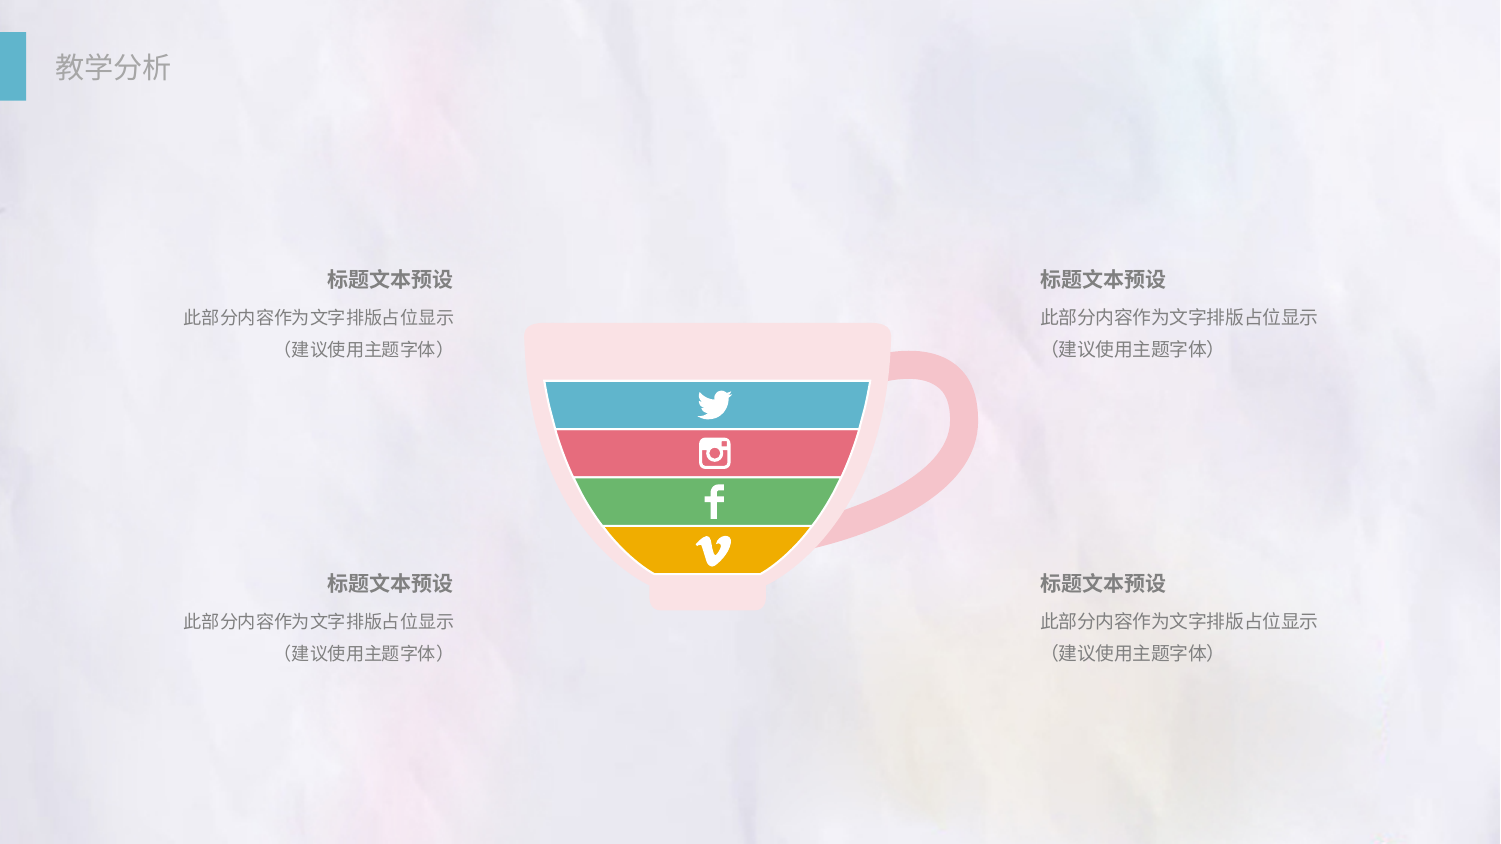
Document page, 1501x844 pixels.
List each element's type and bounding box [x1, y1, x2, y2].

text_box [169, 263, 1331, 671]
picture [0, 0, 1500, 844]
